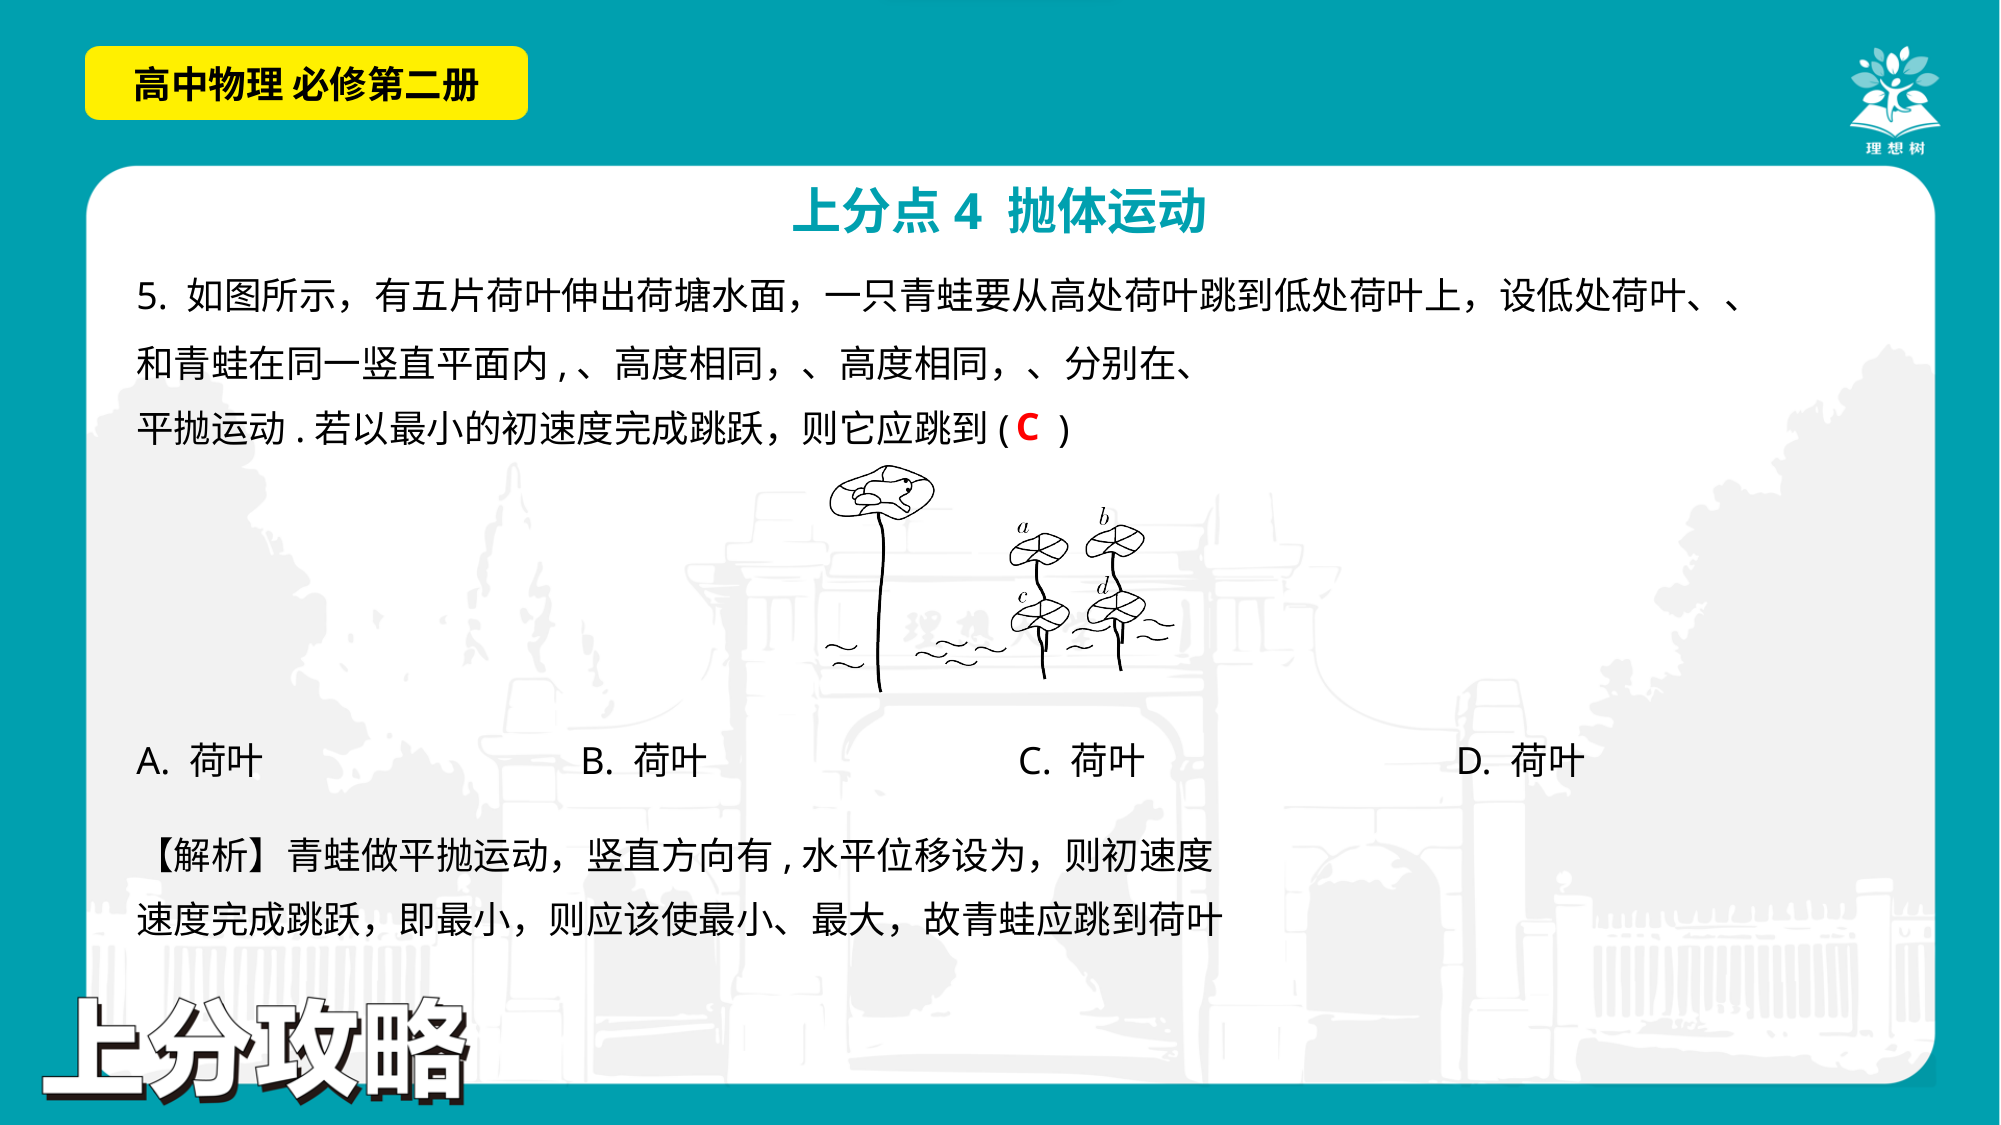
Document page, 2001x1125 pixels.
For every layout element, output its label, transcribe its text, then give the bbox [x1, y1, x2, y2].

text_box C [1000, 383, 1056, 442]
picture [0, 0, 2000, 1125]
